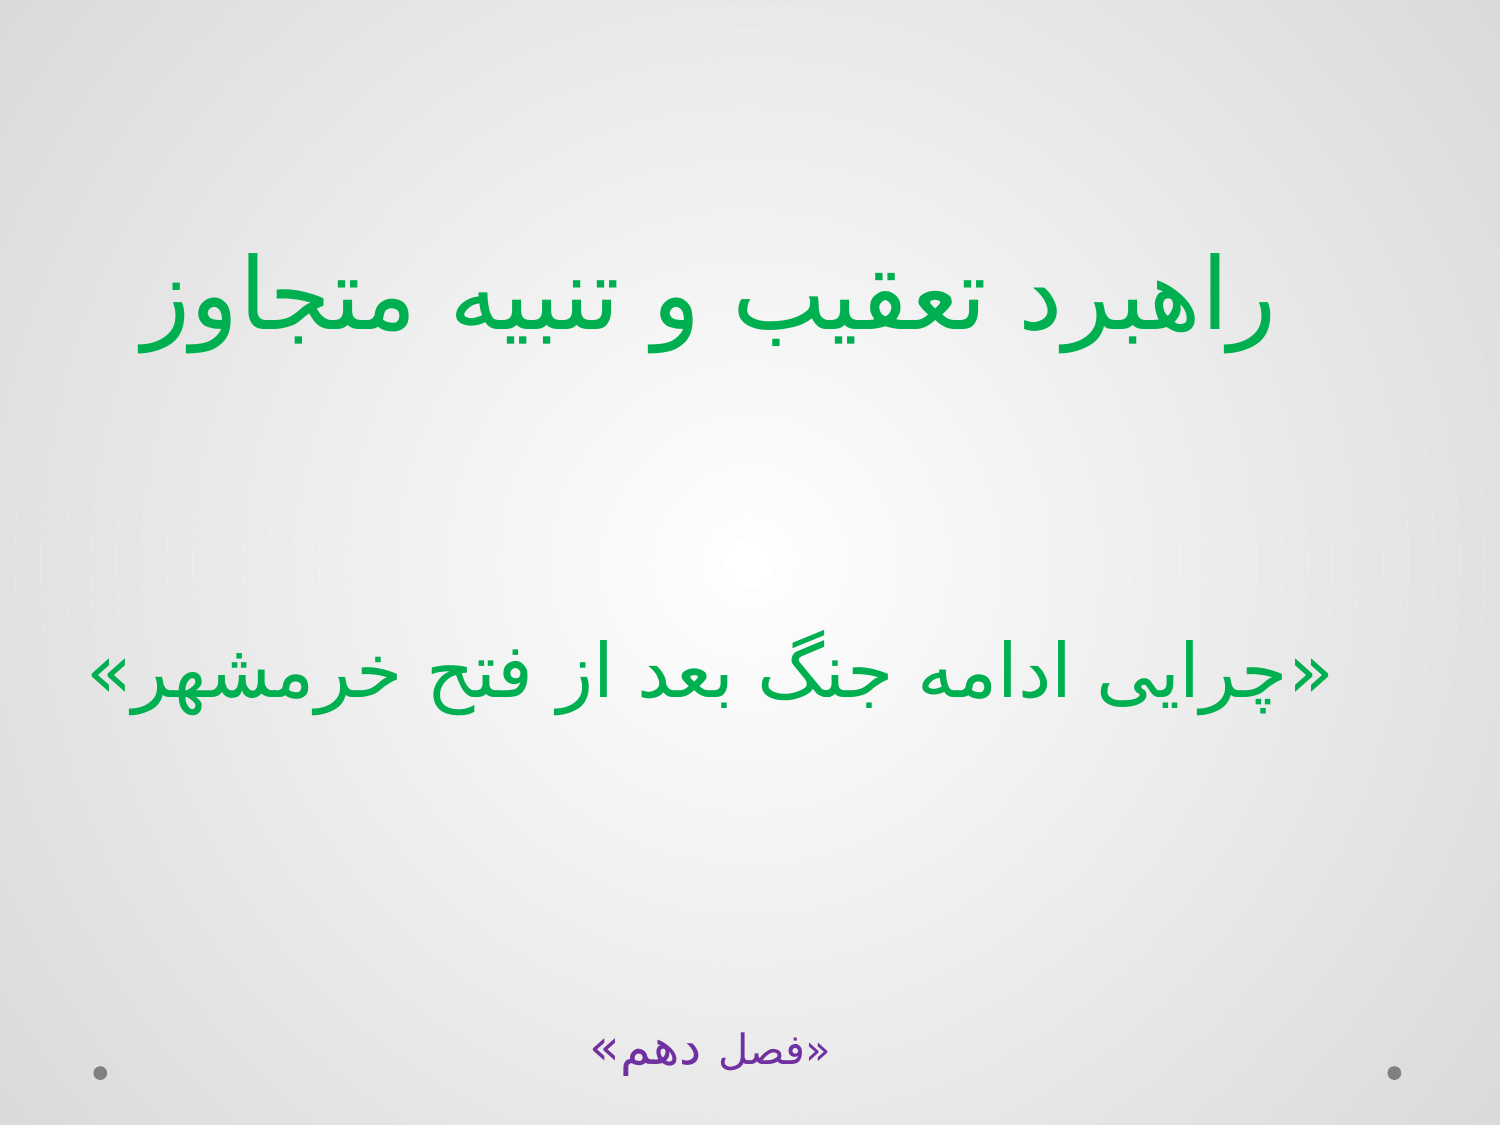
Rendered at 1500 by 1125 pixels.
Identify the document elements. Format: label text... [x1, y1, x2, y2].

title راهبرد تعقیب و تنبیه متجاوز «چرایی ادامه جنگ بعد از فتح خرمشهر» «فصل دهم» [29, 115, 1392, 1083]
